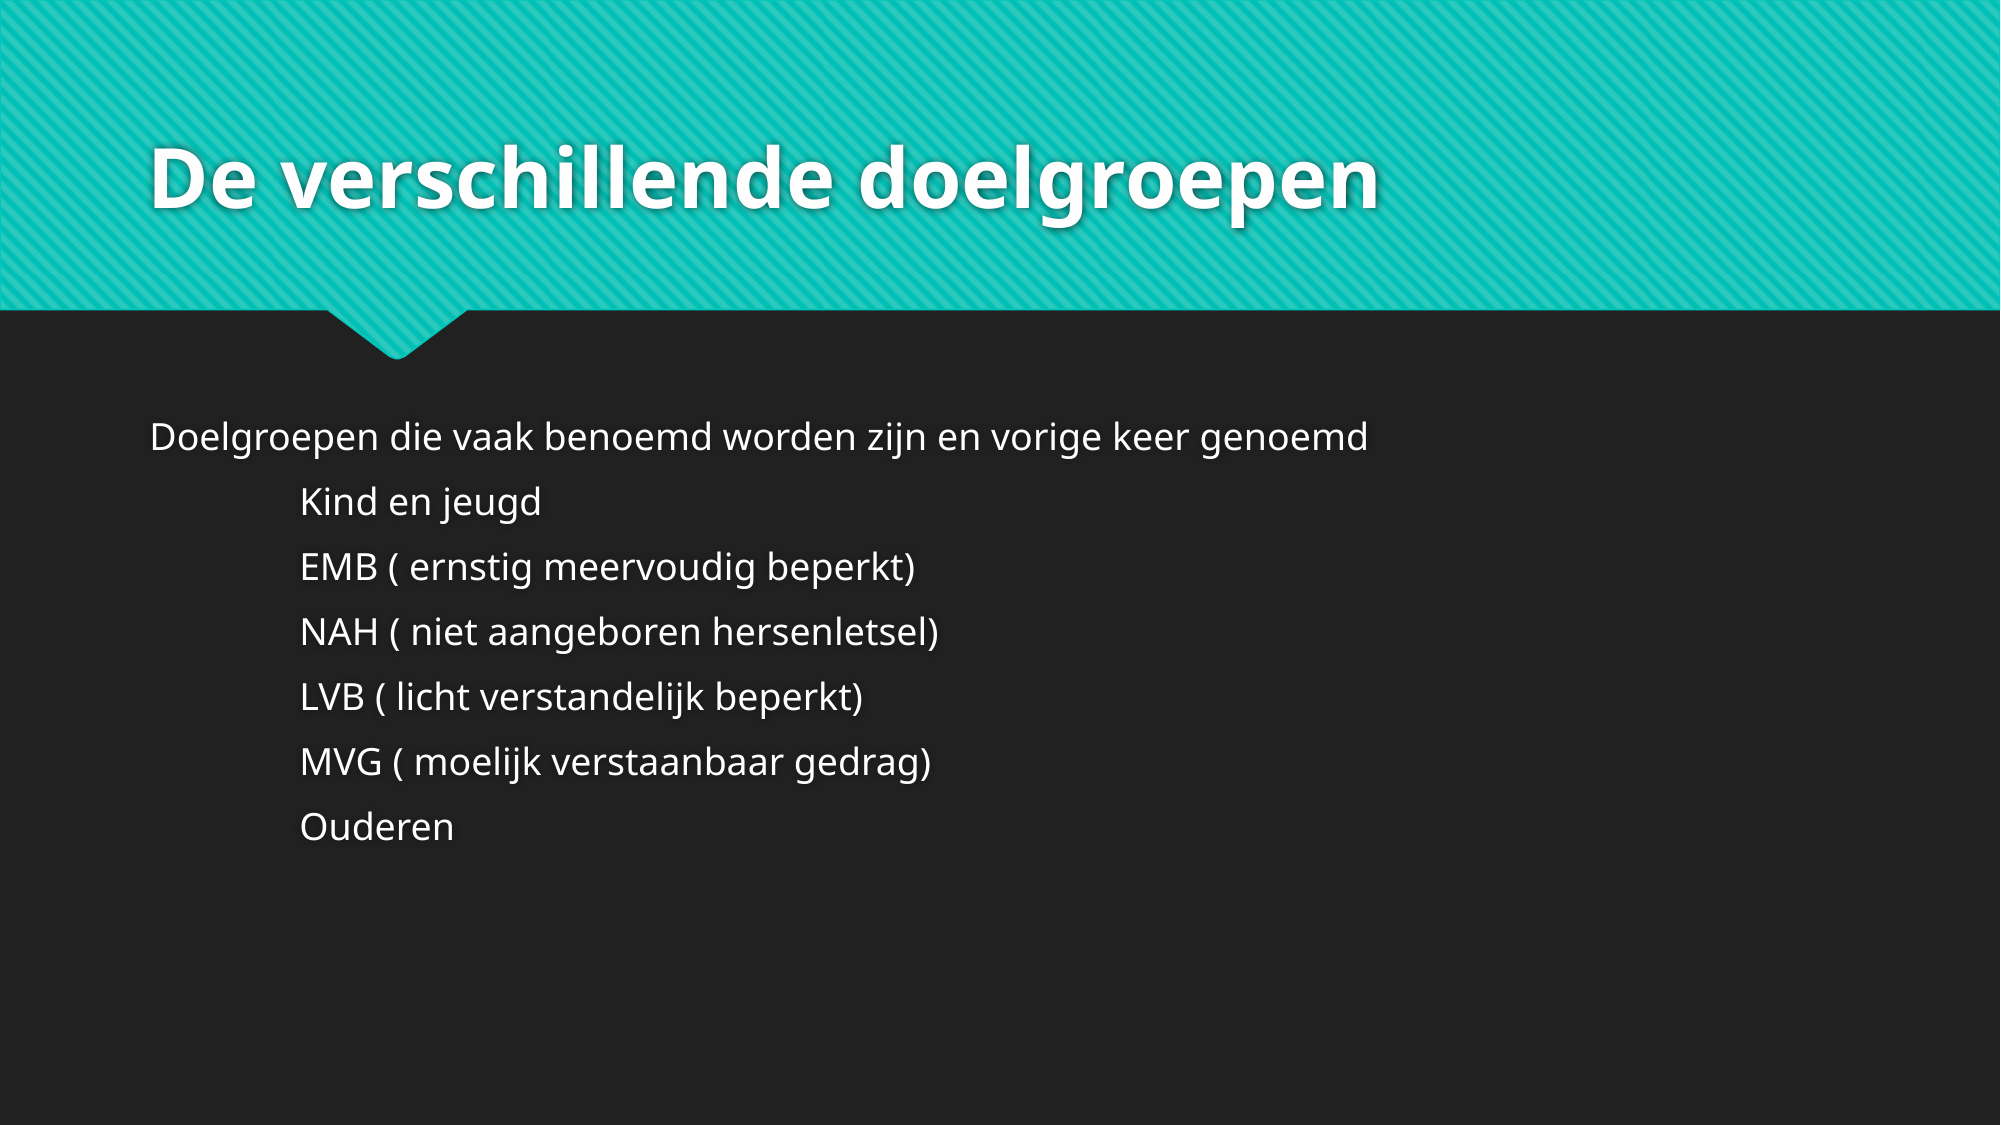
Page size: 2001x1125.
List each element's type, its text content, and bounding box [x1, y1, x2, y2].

title De verschillende doelgroepen [132, 73, 1868, 233]
list Doelgroepen die vaak benoemd worden zijn en vorige keer genoemd Kind en jeugd EMB ( ernstig meervoudig beperkt) NAH ( niet aangeboren hersenletsel) LVB ( licht verstandelijk beperkt) MVG ( moelijk verstaanbaar gedrag) Ouderen [134, 364, 1866, 962]
